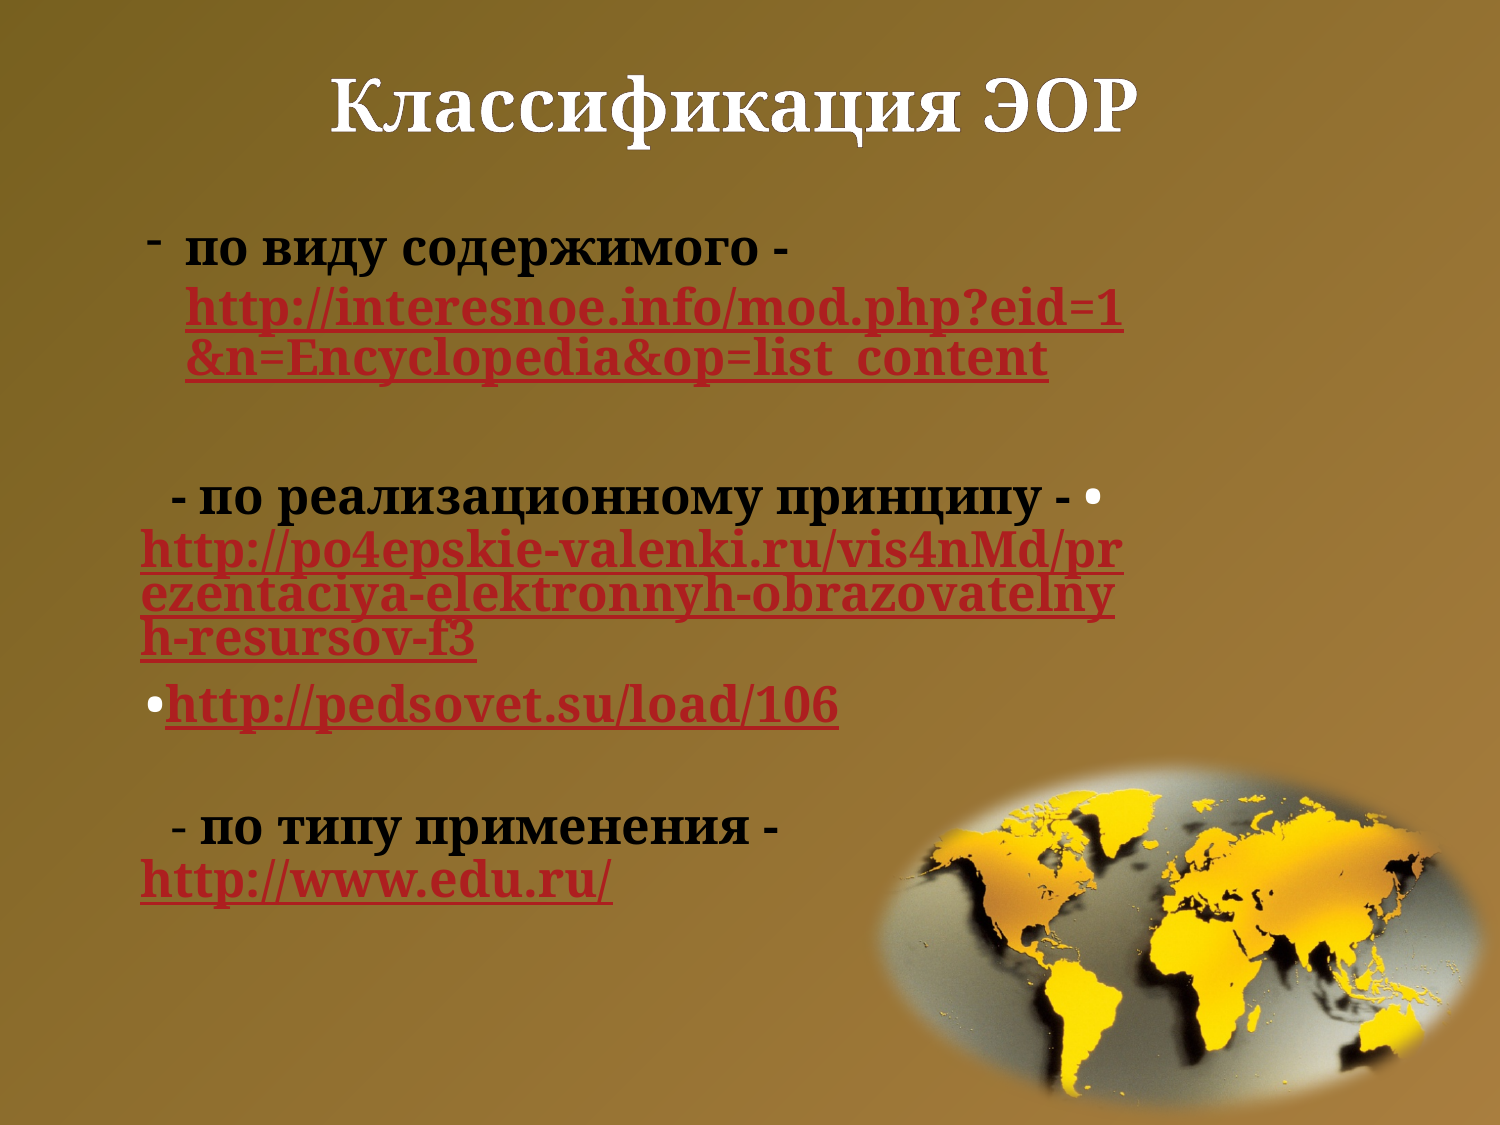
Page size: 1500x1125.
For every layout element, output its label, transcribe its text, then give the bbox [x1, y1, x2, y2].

list по виду содержимого - http://interesnoe.info/mod.php?eid=1&n=Encyclopedia&op=list_content - по реализационному принципу - •http://po4epskie-valenki.ru/vis4nMd/prezentaciya-elektronnyh-obrazovatelnyh-resursov-f3 •http://pedsovet.su/load/106 - по типу применения - http://www.edu.ru/ [64, 208, 1152, 1094]
title Классификация ЭОР [17, 19, 1471, 185]
picture [1131, 779, 1471, 1098]
